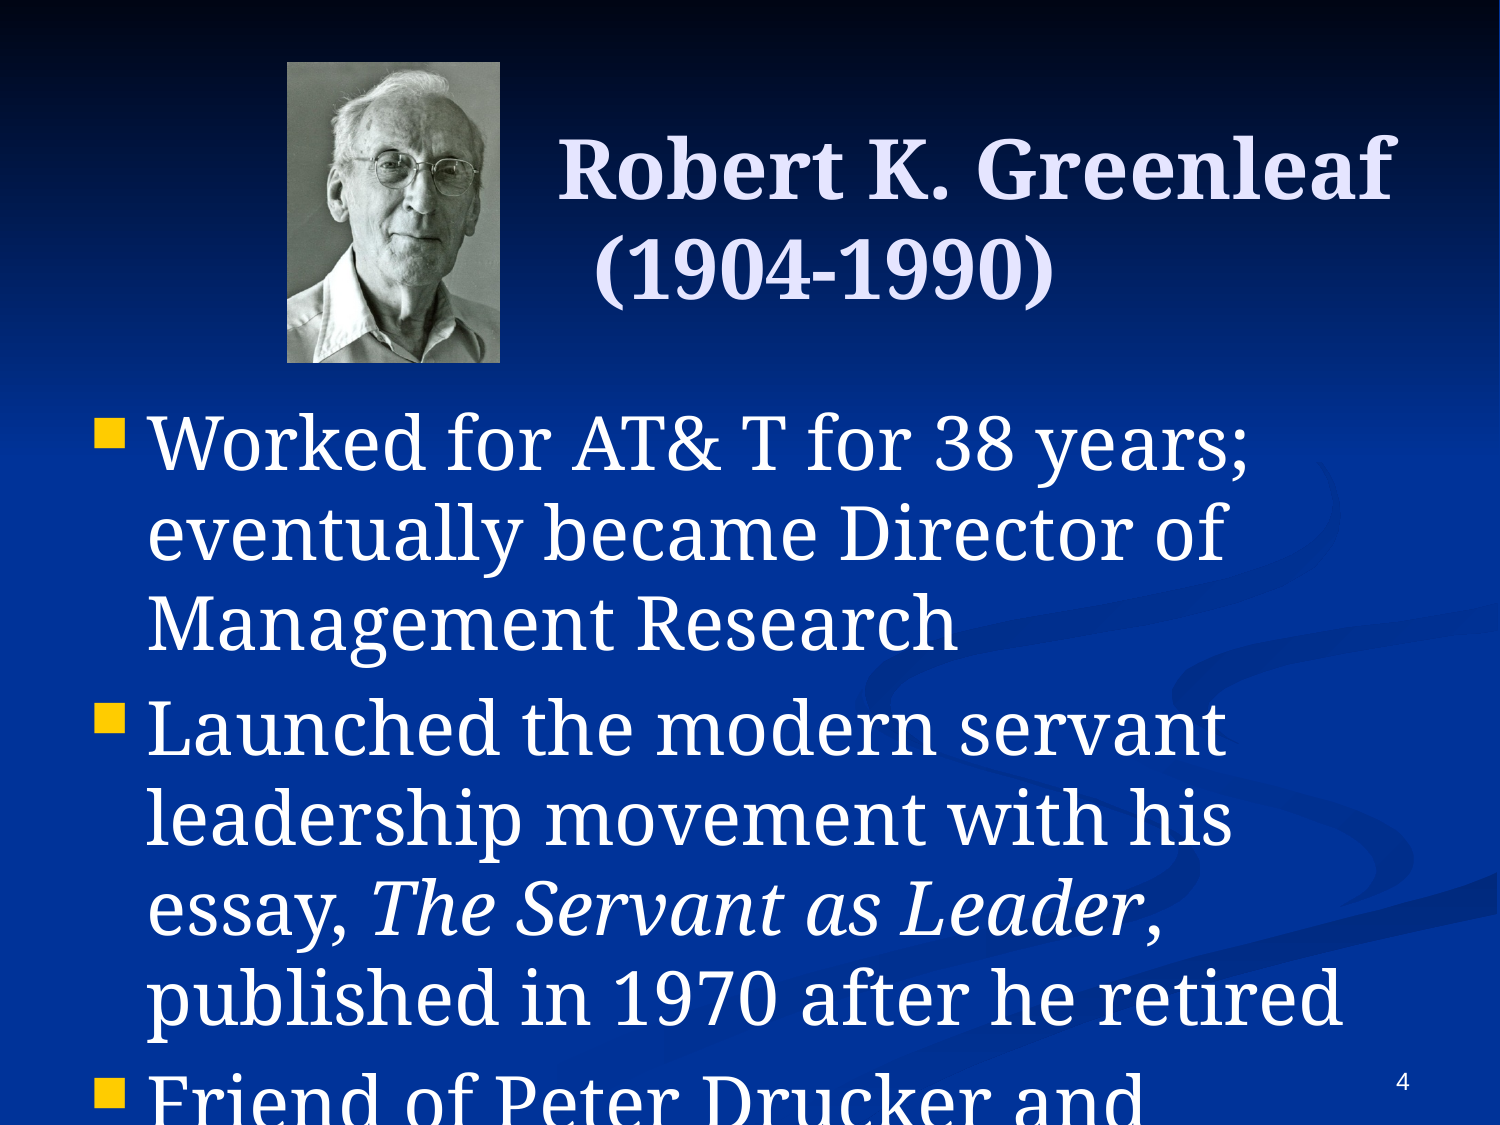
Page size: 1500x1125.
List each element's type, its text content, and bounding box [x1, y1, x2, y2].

list Worked for AT& T for 38 years; eventually became Director of Management Research Launched the modern servant leadership movement with his essay, The Servant as Leader, published in 1970 after he retired Friend of Peter Drucker and acquaintance of Douglas McGregor [74, 387, 1426, 1051]
picture [287, 62, 501, 363]
slide_number 4 [1074, 1024, 1426, 1104]
title Robert K. Greenleaf (1904-1990) [74, 44, 1426, 387]
